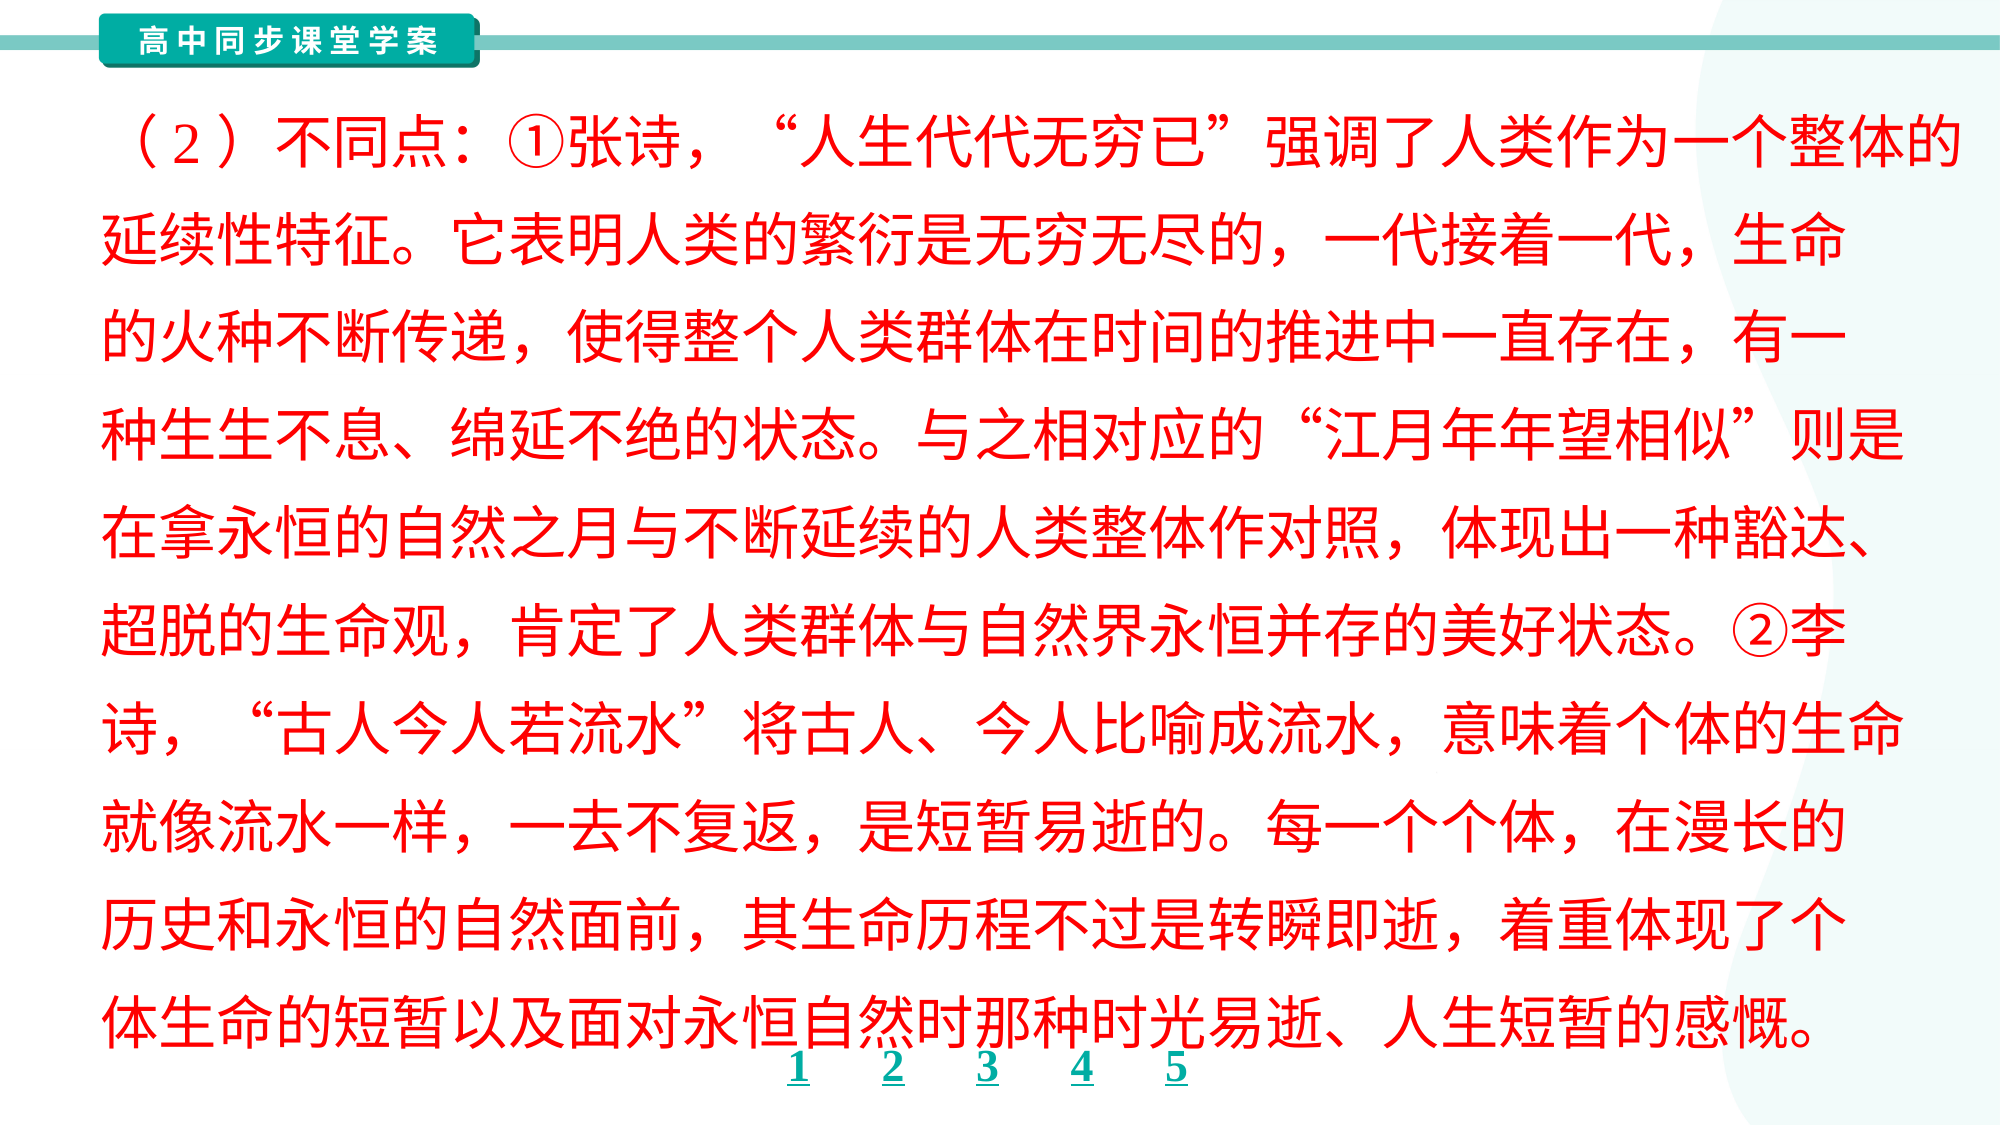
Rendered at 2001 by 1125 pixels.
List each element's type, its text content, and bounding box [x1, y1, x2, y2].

text_box （2）不同点：①张诗，“人生代代无穷已”强调了人类作为一个整体的 延续性特征。它表明人类的繁衍是无穷无尽的，一代接着一代，生命 的火种不断传递，使得整个人类群体在时间的推进中一直存在，有一 种生生不息、绵延不绝的状态。与之相对应的“江月年年望相似”则是 在拿永恒的自然之月与不断延续的人类整体作对照，体现出一种豁达、 超脱的生命观，肯定了人类群体与自然界永恒并存的美好状态。②李 诗，“古人今人若流水”将古人、今人比喻成流水，意味着个体的生命 就像流水一样，一去不复返，是短暂易逝的。每一个个体，在漫长的 历史和永恒的自然面前，其生命历程不过是转瞬即逝，着重体现了个 体生命的短暂以及面对永恒自然时那种时光易逝、人生短暂的感慨。 [100, 76, 1899, 1056]
picture [0, 0, 2000, 1125]
